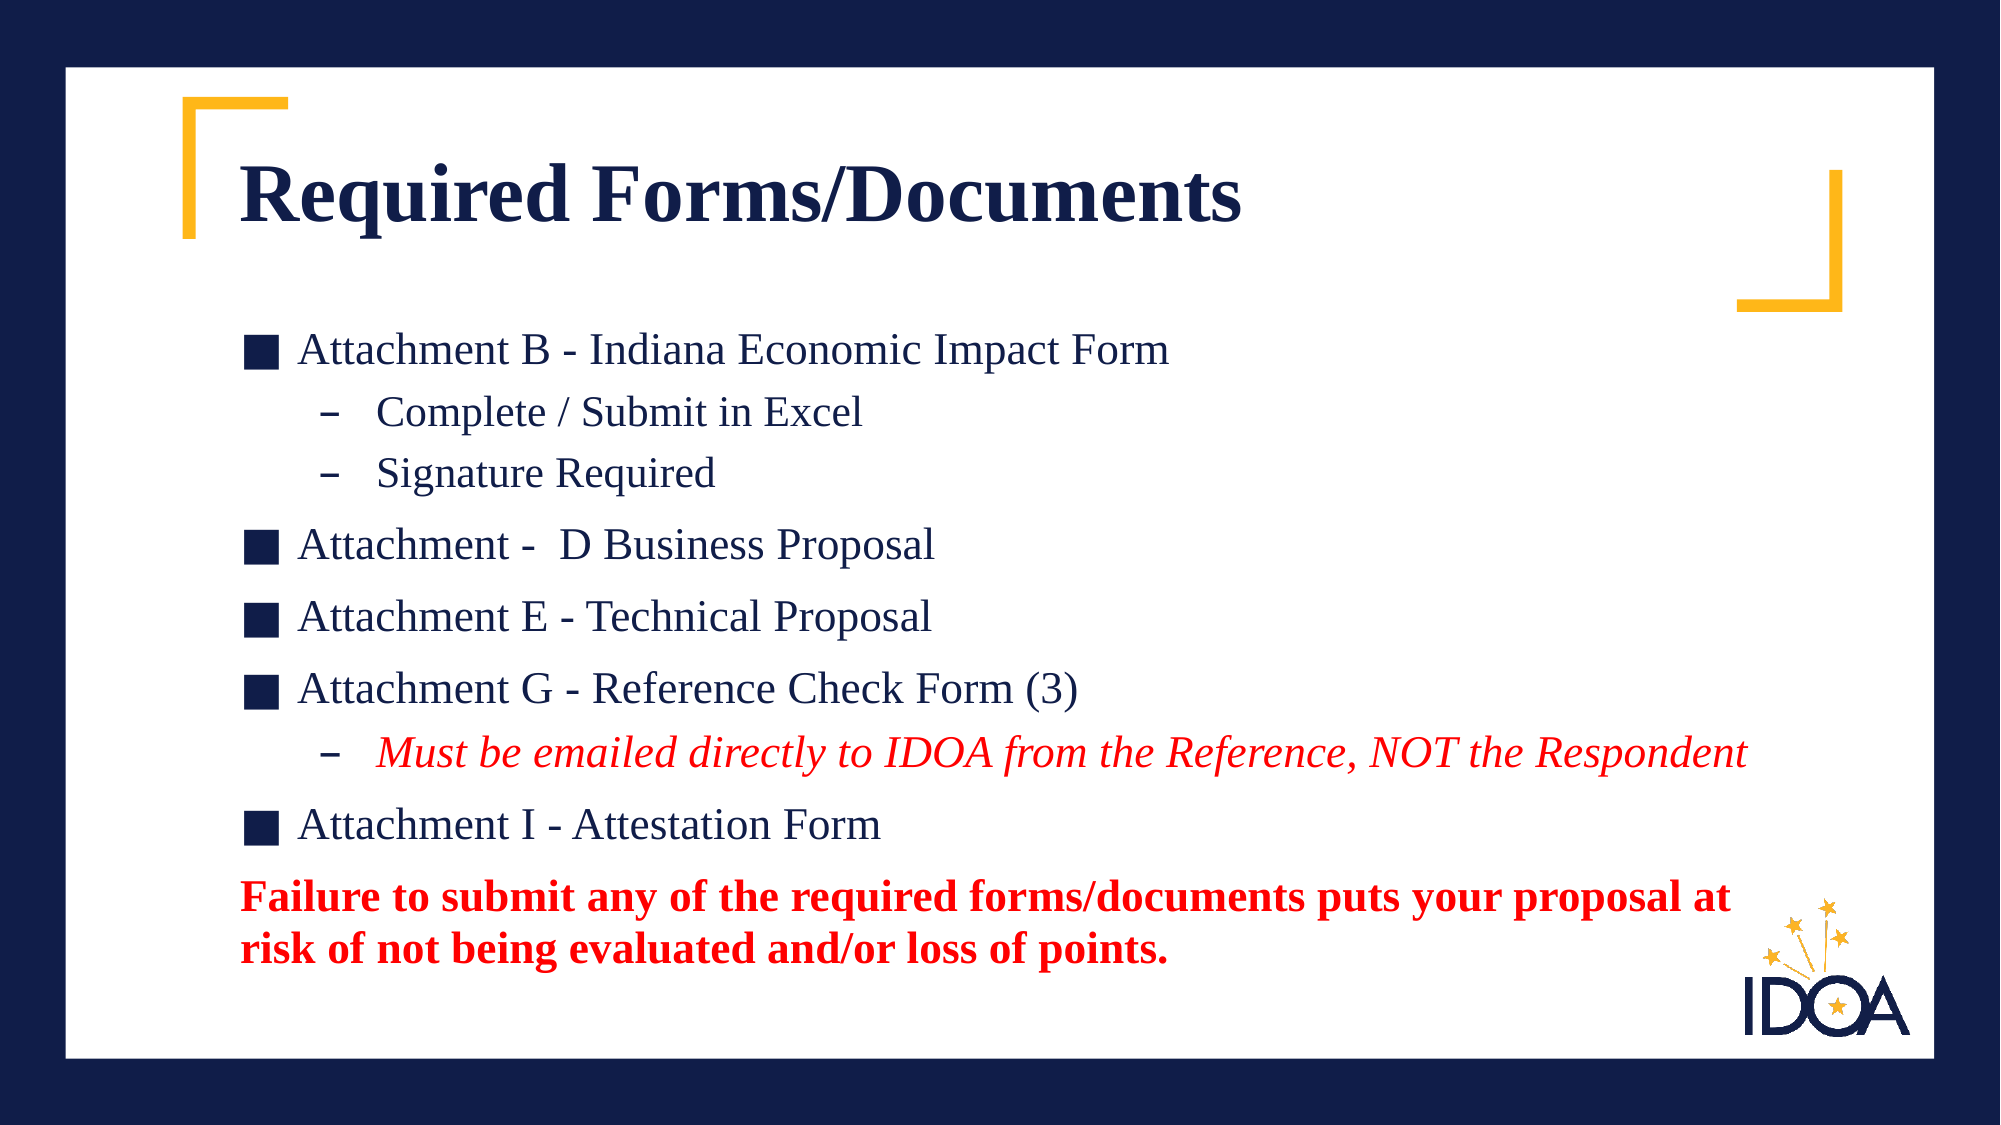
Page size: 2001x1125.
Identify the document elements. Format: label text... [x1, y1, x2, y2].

title Required Forms/Documents [225, 142, 1800, 279]
list Attachment B - Indiana Economic Impact Form Complete / Submit in Excel Signature Required Attachment - D Business Proposal Attachment E - Technical Proposal Attachment G - Reference Check Form (3) Must be emailed directly to IDOA from the Reference, NOT the Respondent Attachment I - Attestation Form Failure to submit any of the required forms/documents puts your proposal at risk of not being evaluated and/or loss of points. [225, 315, 1800, 1024]
picture [1702, 857, 1959, 1114]
